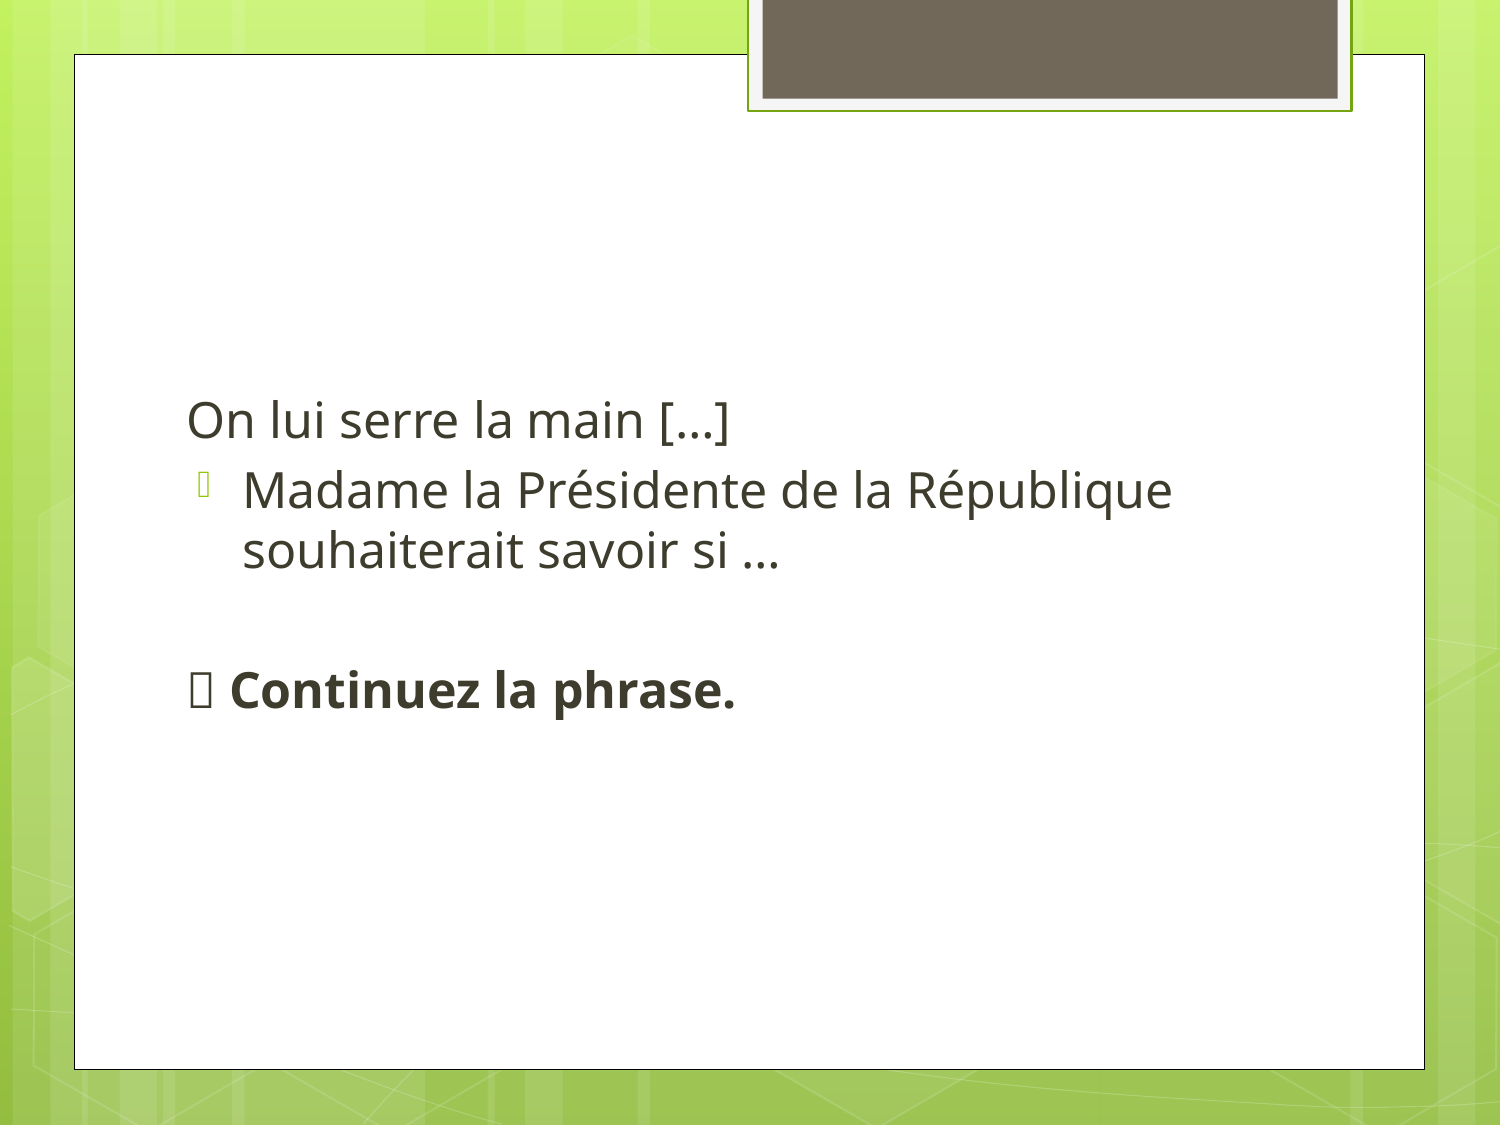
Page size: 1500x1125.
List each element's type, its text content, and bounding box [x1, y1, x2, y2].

list On lui serre la main […] Madame la Présidente de la République souhaiterait savoir si …  Continuez la phrase. [171, 381, 1283, 957]
